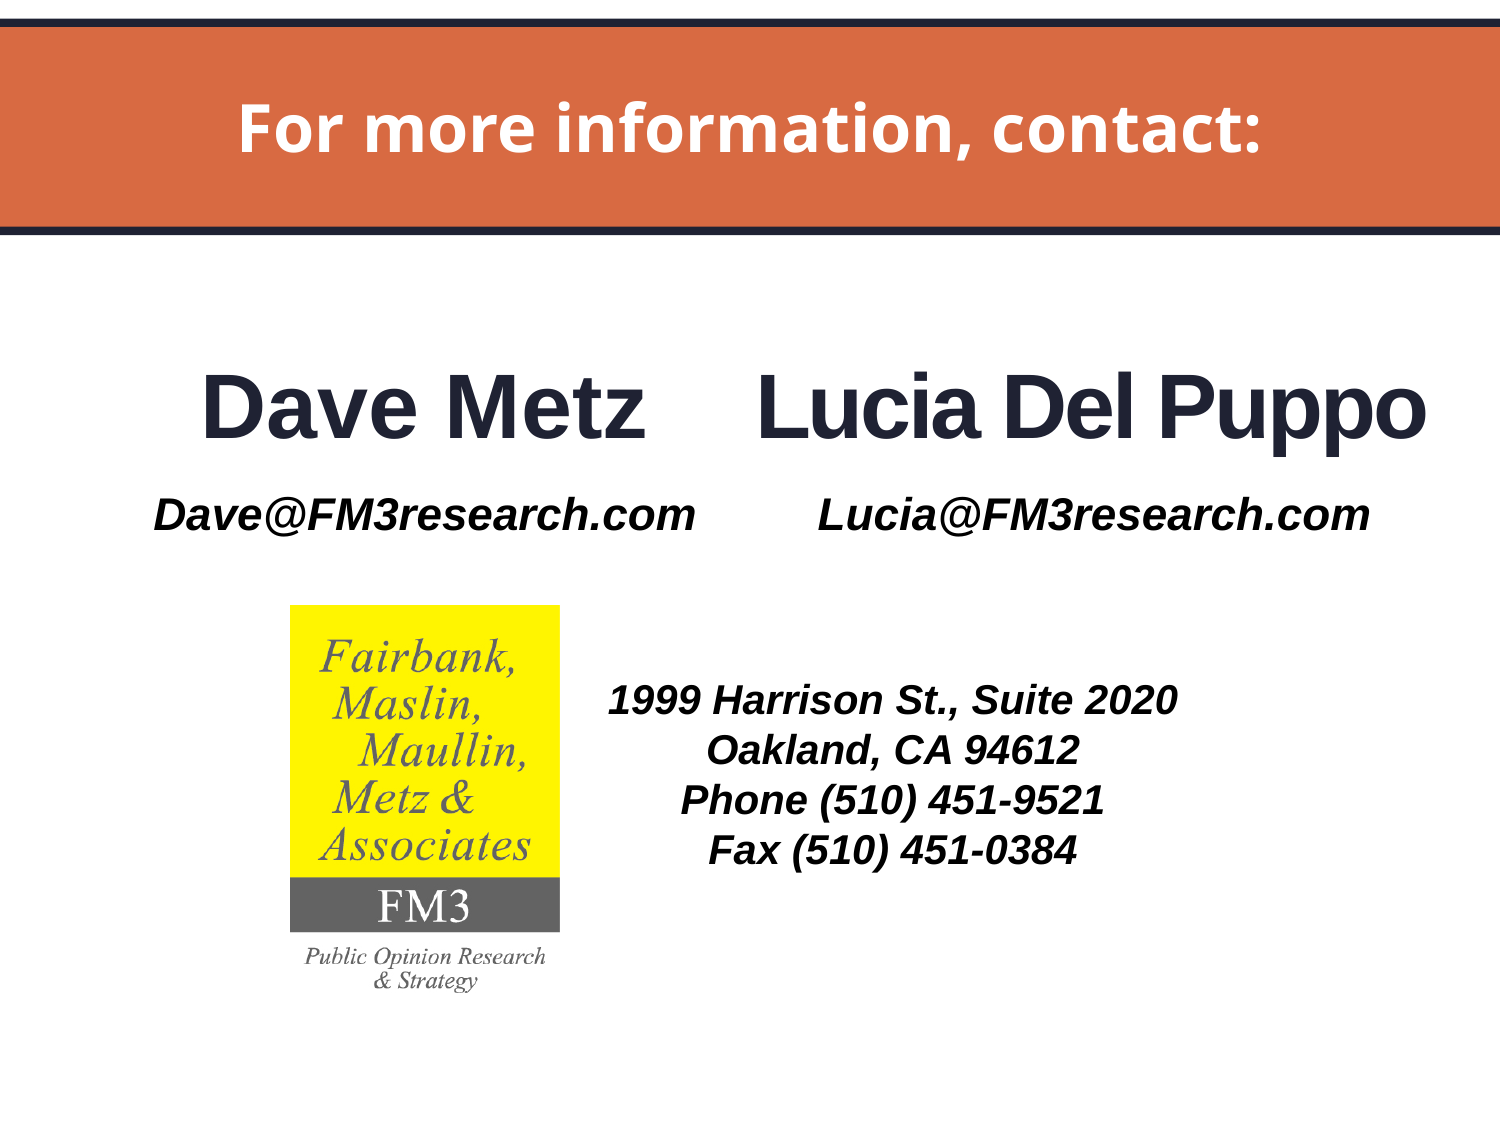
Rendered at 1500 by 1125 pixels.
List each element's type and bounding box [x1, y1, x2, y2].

picture [290, 605, 560, 993]
